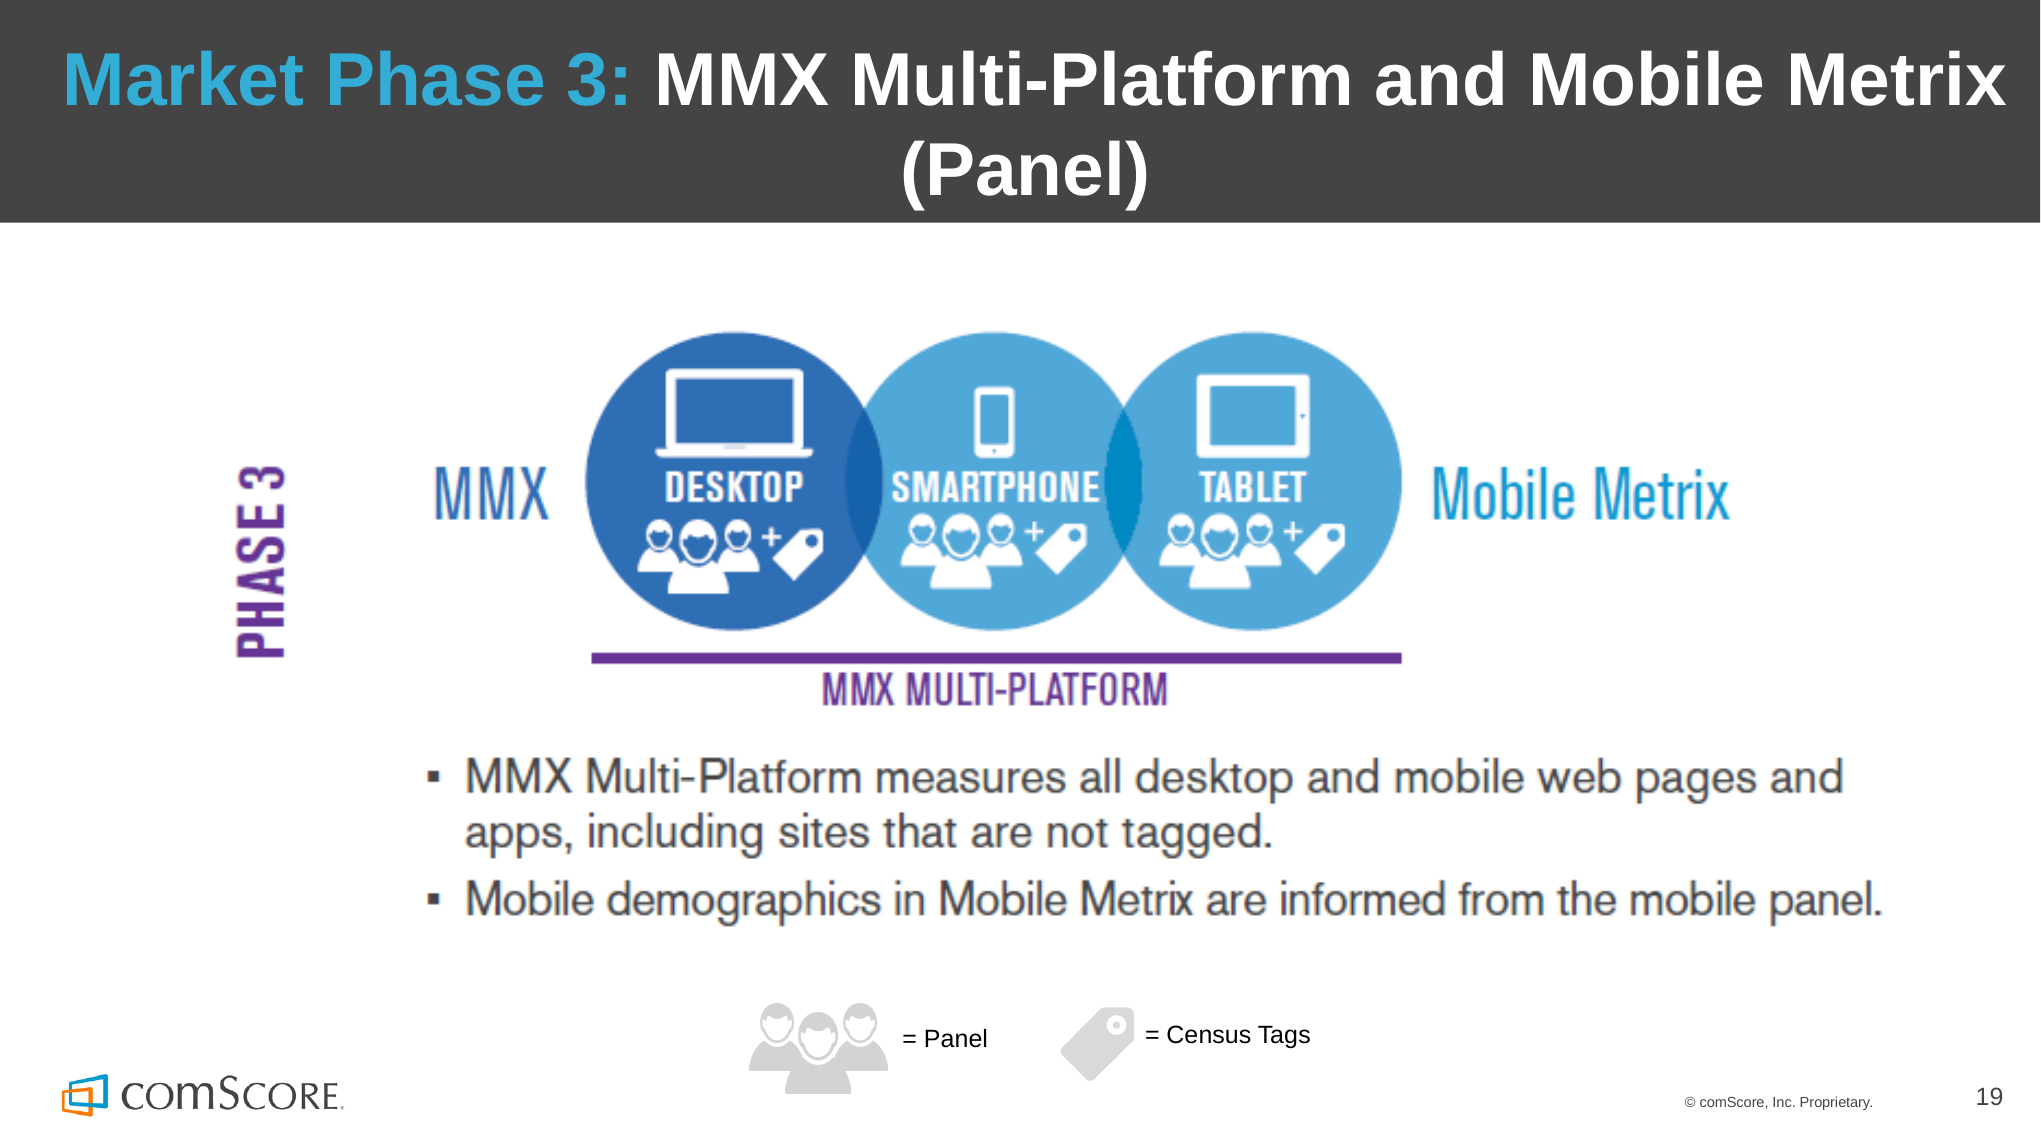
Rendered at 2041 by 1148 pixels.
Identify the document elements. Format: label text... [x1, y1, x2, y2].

title Market Phase 3: MMX Multi-Platform and Mobile Metrix (Panel) [38, 24, 2033, 225]
picture [162, 311, 1935, 952]
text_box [748, 1002, 1426, 1094]
text_box [0, 0, 2041, 225]
picture [54, 1066, 351, 1124]
